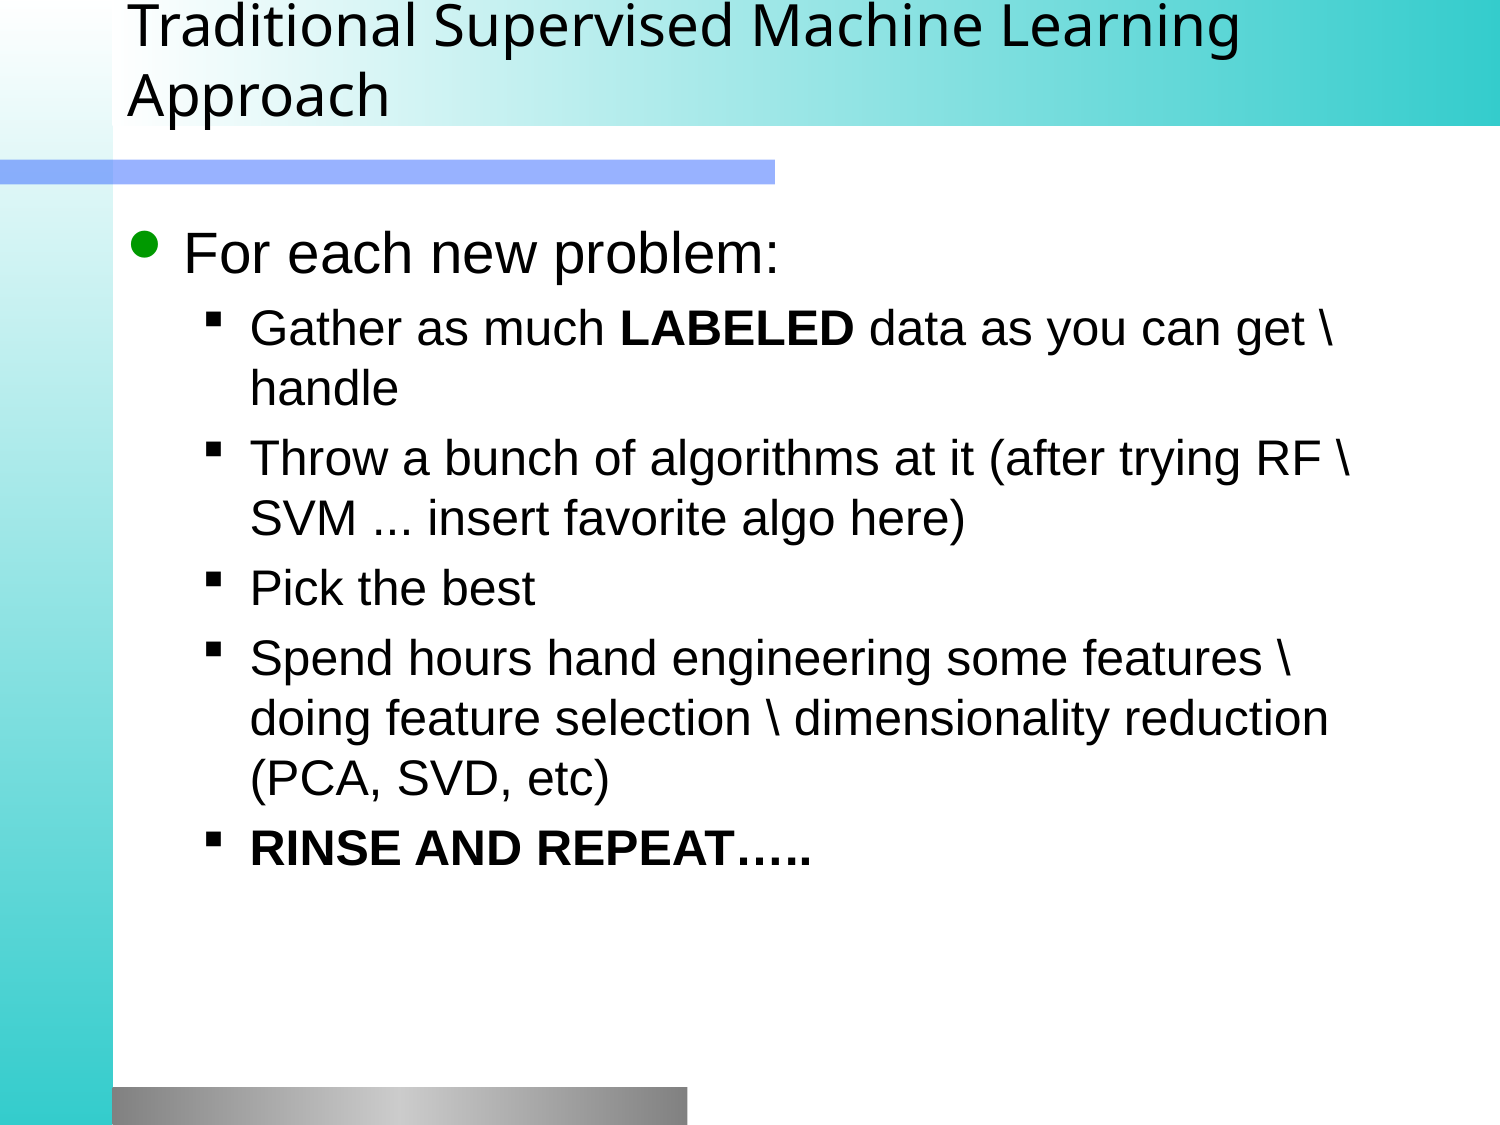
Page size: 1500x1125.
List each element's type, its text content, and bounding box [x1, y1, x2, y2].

title Traditional Supervised Machine Learning Approach [112, 0, 1500, 121]
list For each new problem: Gather as much LABELED data as you can get \ handle Throw a bunch of algorithms at it (after trying RF \ SVM ... insert favorite algo here) Pick the best Spend hours hand engineering some features \ doing feature selection \ dimensionality reduction (PCA, SVD, etc) RINSE AND REPEAT….. [112, 207, 1388, 1073]
